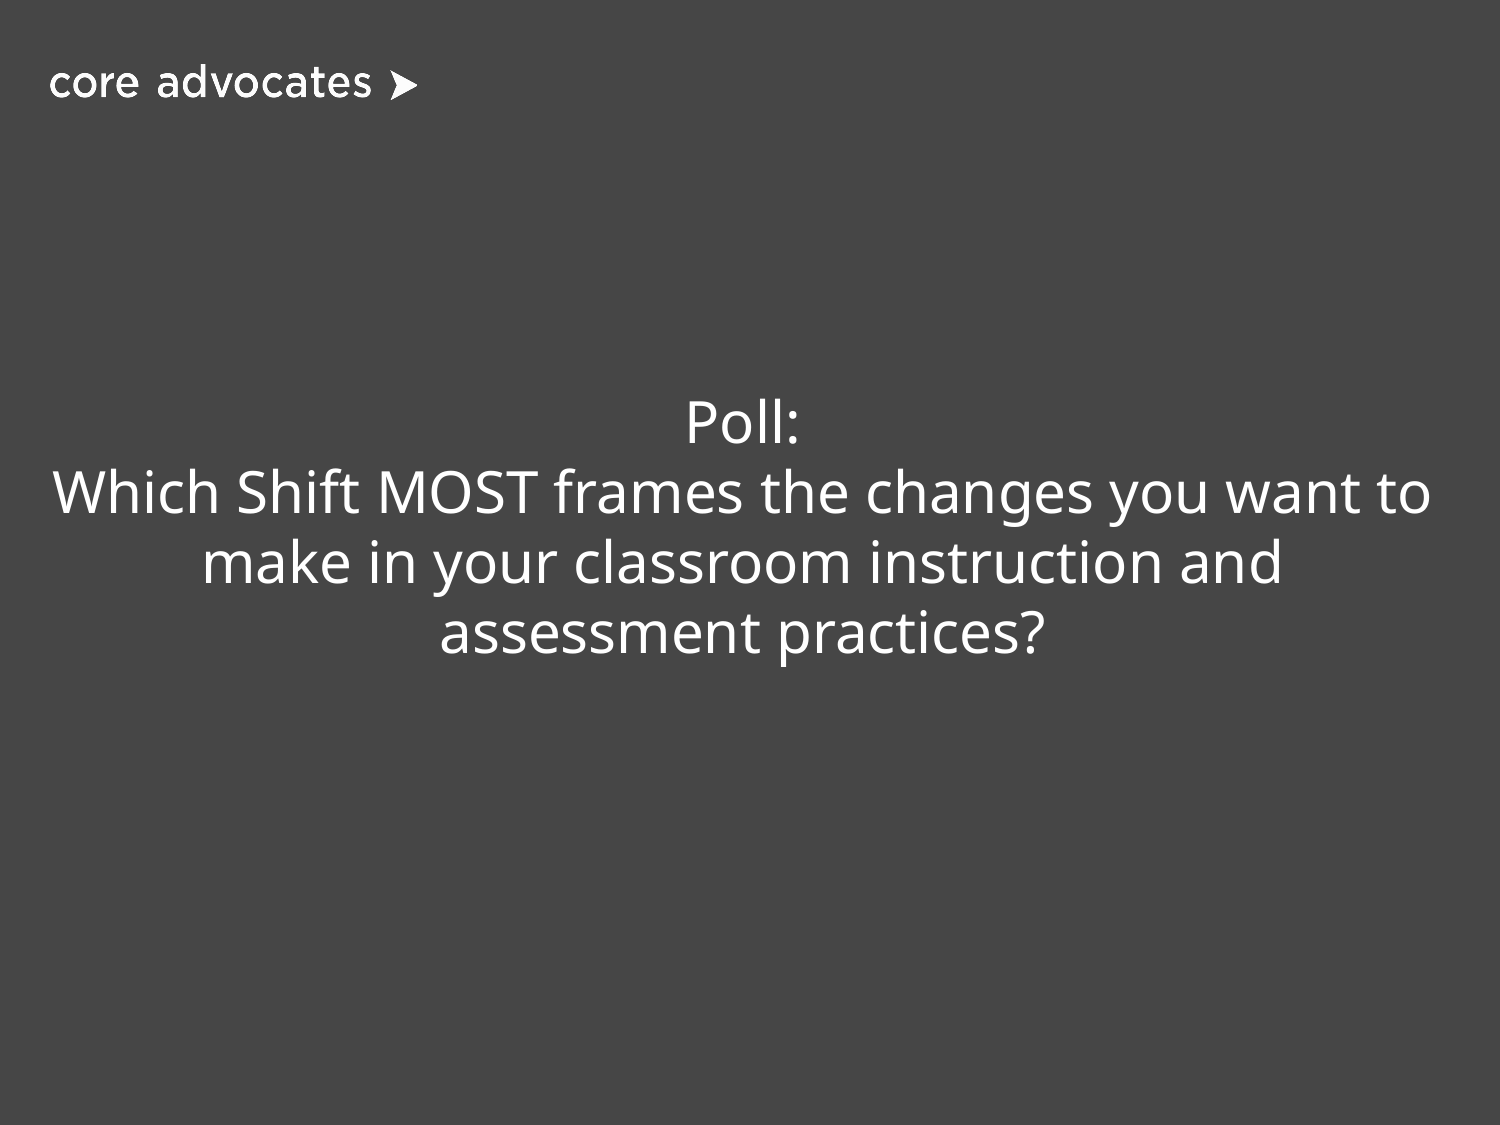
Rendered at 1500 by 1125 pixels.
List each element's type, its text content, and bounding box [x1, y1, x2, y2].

title Poll: Which Shift MOST frames the changes you want to make in your classroom instruction and assessment practices? [35, 314, 1450, 806]
picture [50, 64, 417, 100]
